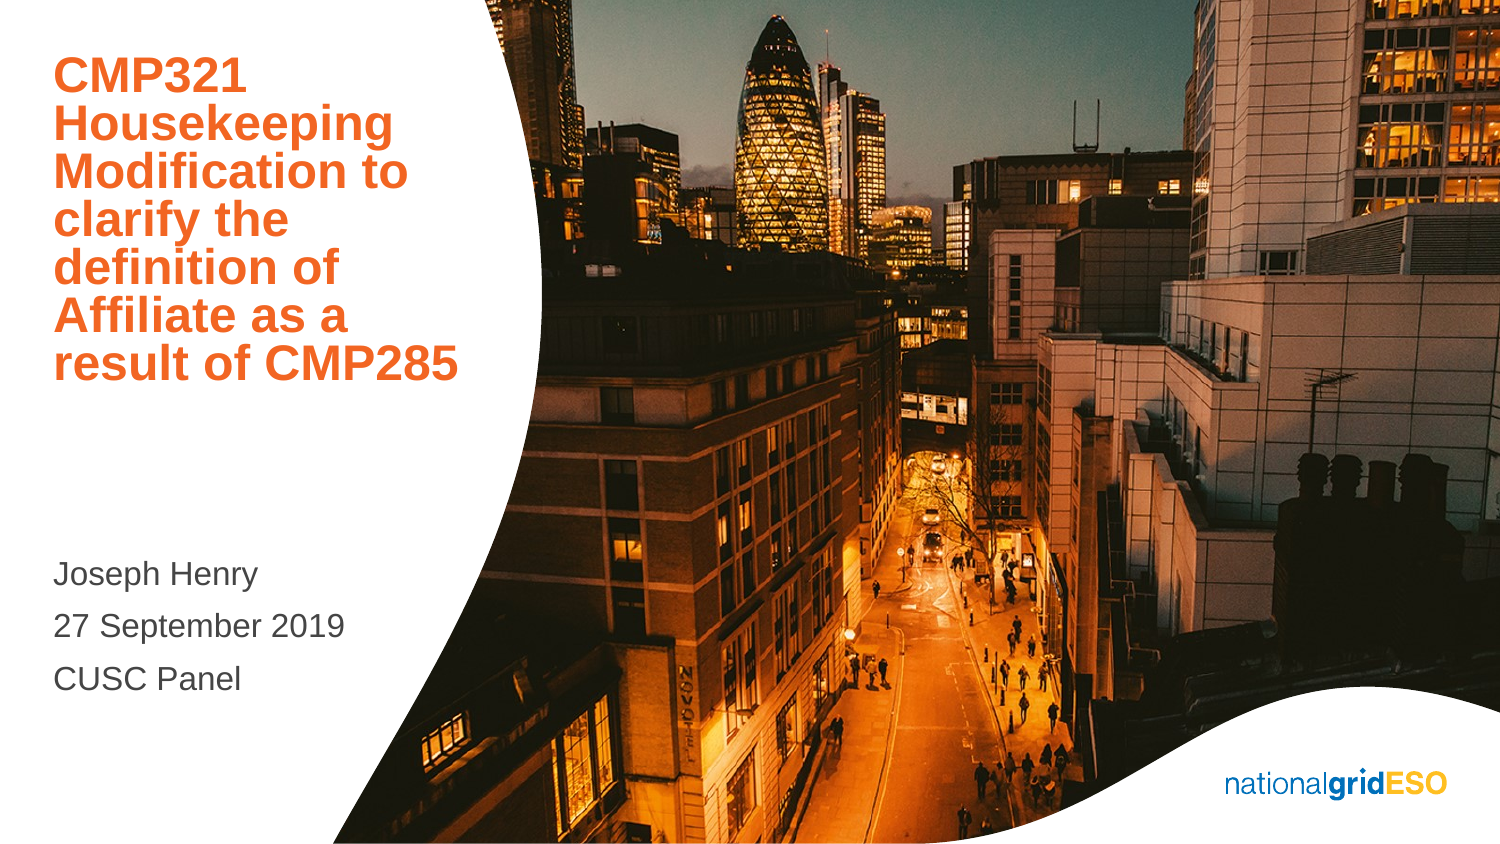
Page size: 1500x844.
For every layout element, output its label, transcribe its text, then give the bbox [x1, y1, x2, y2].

picture [332, 0, 1500, 844]
list Joseph Henry 27 September 2019 CUSC Panel [53, 551, 327, 699]
title CMP321 Housekeeping Modification to clarify the definition of Affiliate as a result of CMP285 [53, 54, 327, 316]
